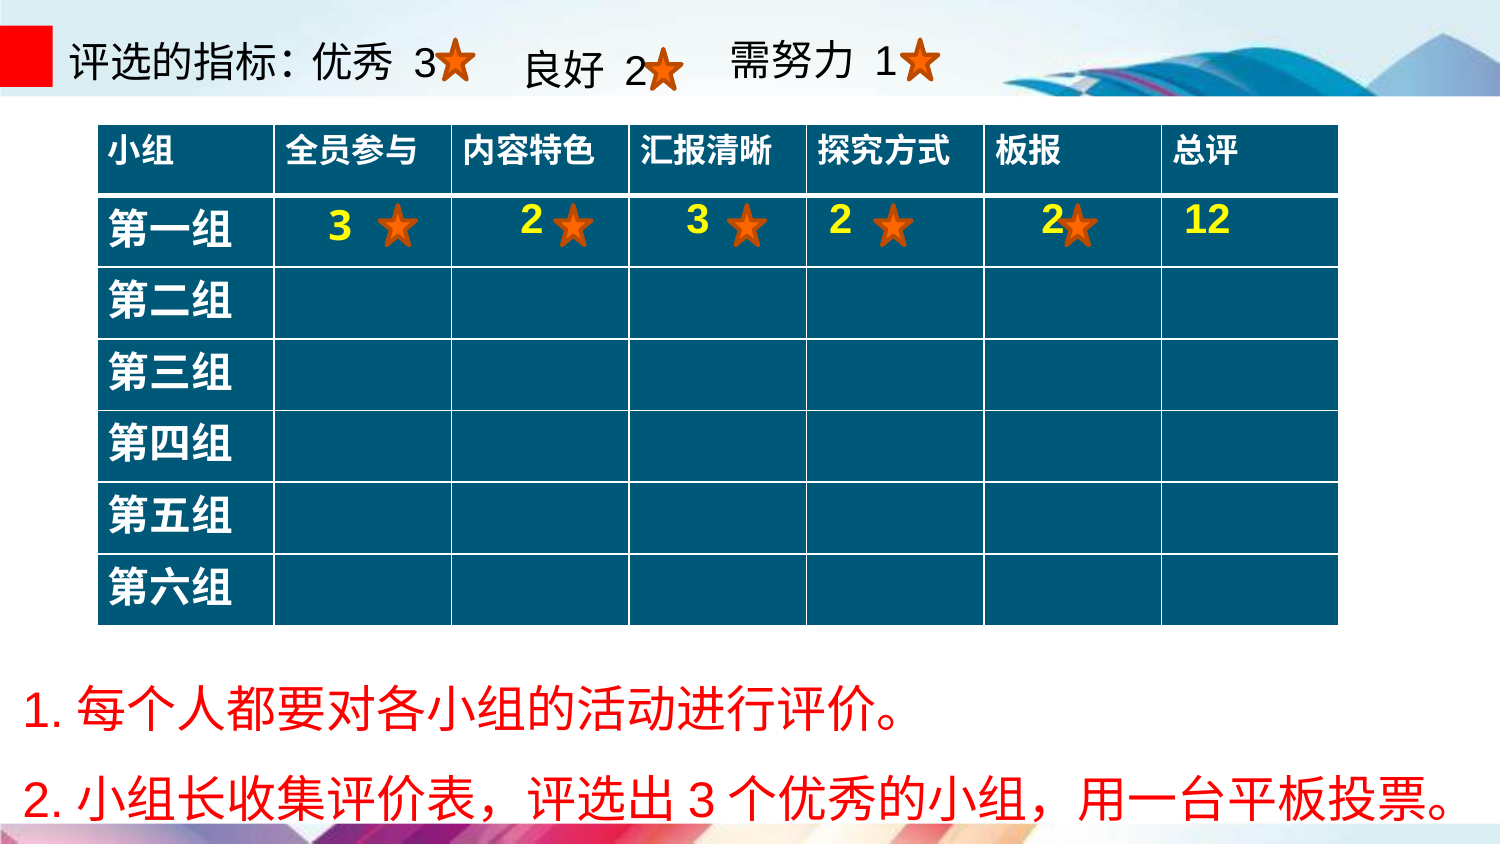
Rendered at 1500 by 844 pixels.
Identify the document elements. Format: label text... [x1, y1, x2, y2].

table_header 总评 [1162, 125, 1338, 193]
table_cell [630, 483, 806, 553]
table_cell [275, 340, 451, 410]
table_header 全员参与 [275, 125, 451, 193]
table_cell [985, 555, 1161, 625]
table_cell 第三组 [98, 340, 273, 410]
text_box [509, 35, 682, 102]
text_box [299, 27, 474, 94]
table_cell 3 [275, 198, 451, 266]
text_box [726, 203, 768, 247]
table_cell [630, 411, 806, 481]
table_cell 2 [452, 198, 628, 266]
table_cell [1162, 483, 1338, 553]
table_cell [452, 268, 628, 338]
table_cell [985, 268, 1161, 338]
text_box [377, 203, 419, 247]
table_cell [275, 268, 451, 338]
text_box [1057, 203, 1098, 247]
table_cell 2 [807, 198, 983, 266]
table_cell [1162, 268, 1338, 338]
text_box 1.每个人都要对各小组的活动进行评价。 2.小组长收集评价表，评选出3个优秀的小组，用一台平板投票。 [7, 639, 1493, 835]
table_cell [275, 555, 451, 625]
table_cell 第五组 [98, 483, 273, 553]
table_cell [452, 555, 628, 625]
text_box [873, 203, 914, 247]
table_cell [985, 411, 1161, 481]
picture [1189, 88, 1203, 96]
table_cell [1162, 555, 1338, 625]
table_cell [807, 340, 983, 410]
table_cell 第六组 [98, 555, 273, 625]
table_cell [452, 340, 628, 410]
table_header 汇报清晰 [630, 125, 806, 193]
table_cell [630, 268, 806, 338]
table_header 小组 [98, 125, 273, 193]
table_cell 12 [1162, 198, 1338, 266]
table_cell [807, 268, 983, 338]
table_cell 第二组 [98, 268, 273, 338]
table_cell [275, 483, 451, 553]
text_box 评选的指标： [53, 28, 297, 94]
table_cell [275, 411, 451, 481]
table_cell [1162, 411, 1338, 481]
table_cell [985, 340, 1161, 410]
table_header 板报 [985, 125, 1161, 193]
table_header 内容特色 [452, 125, 628, 193]
picture [0, 824, 1500, 844]
table_cell [807, 411, 983, 481]
table_cell [807, 555, 983, 625]
table_cell [452, 411, 628, 481]
table_cell 2 [985, 198, 1161, 266]
table_cell [452, 483, 628, 553]
table_cell [985, 483, 1161, 553]
table_header 探究方式 [807, 125, 983, 193]
table_cell 3 [630, 198, 806, 266]
table_cell [630, 555, 806, 625]
table_cell [1162, 340, 1338, 410]
table_cell [630, 340, 806, 410]
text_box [717, 26, 939, 93]
table_cell 第四组 [98, 411, 273, 481]
table_cell [807, 483, 983, 553]
table_cell 第一组 [98, 198, 273, 266]
text_box [553, 203, 594, 247]
picture [0, 0, 1500, 96]
